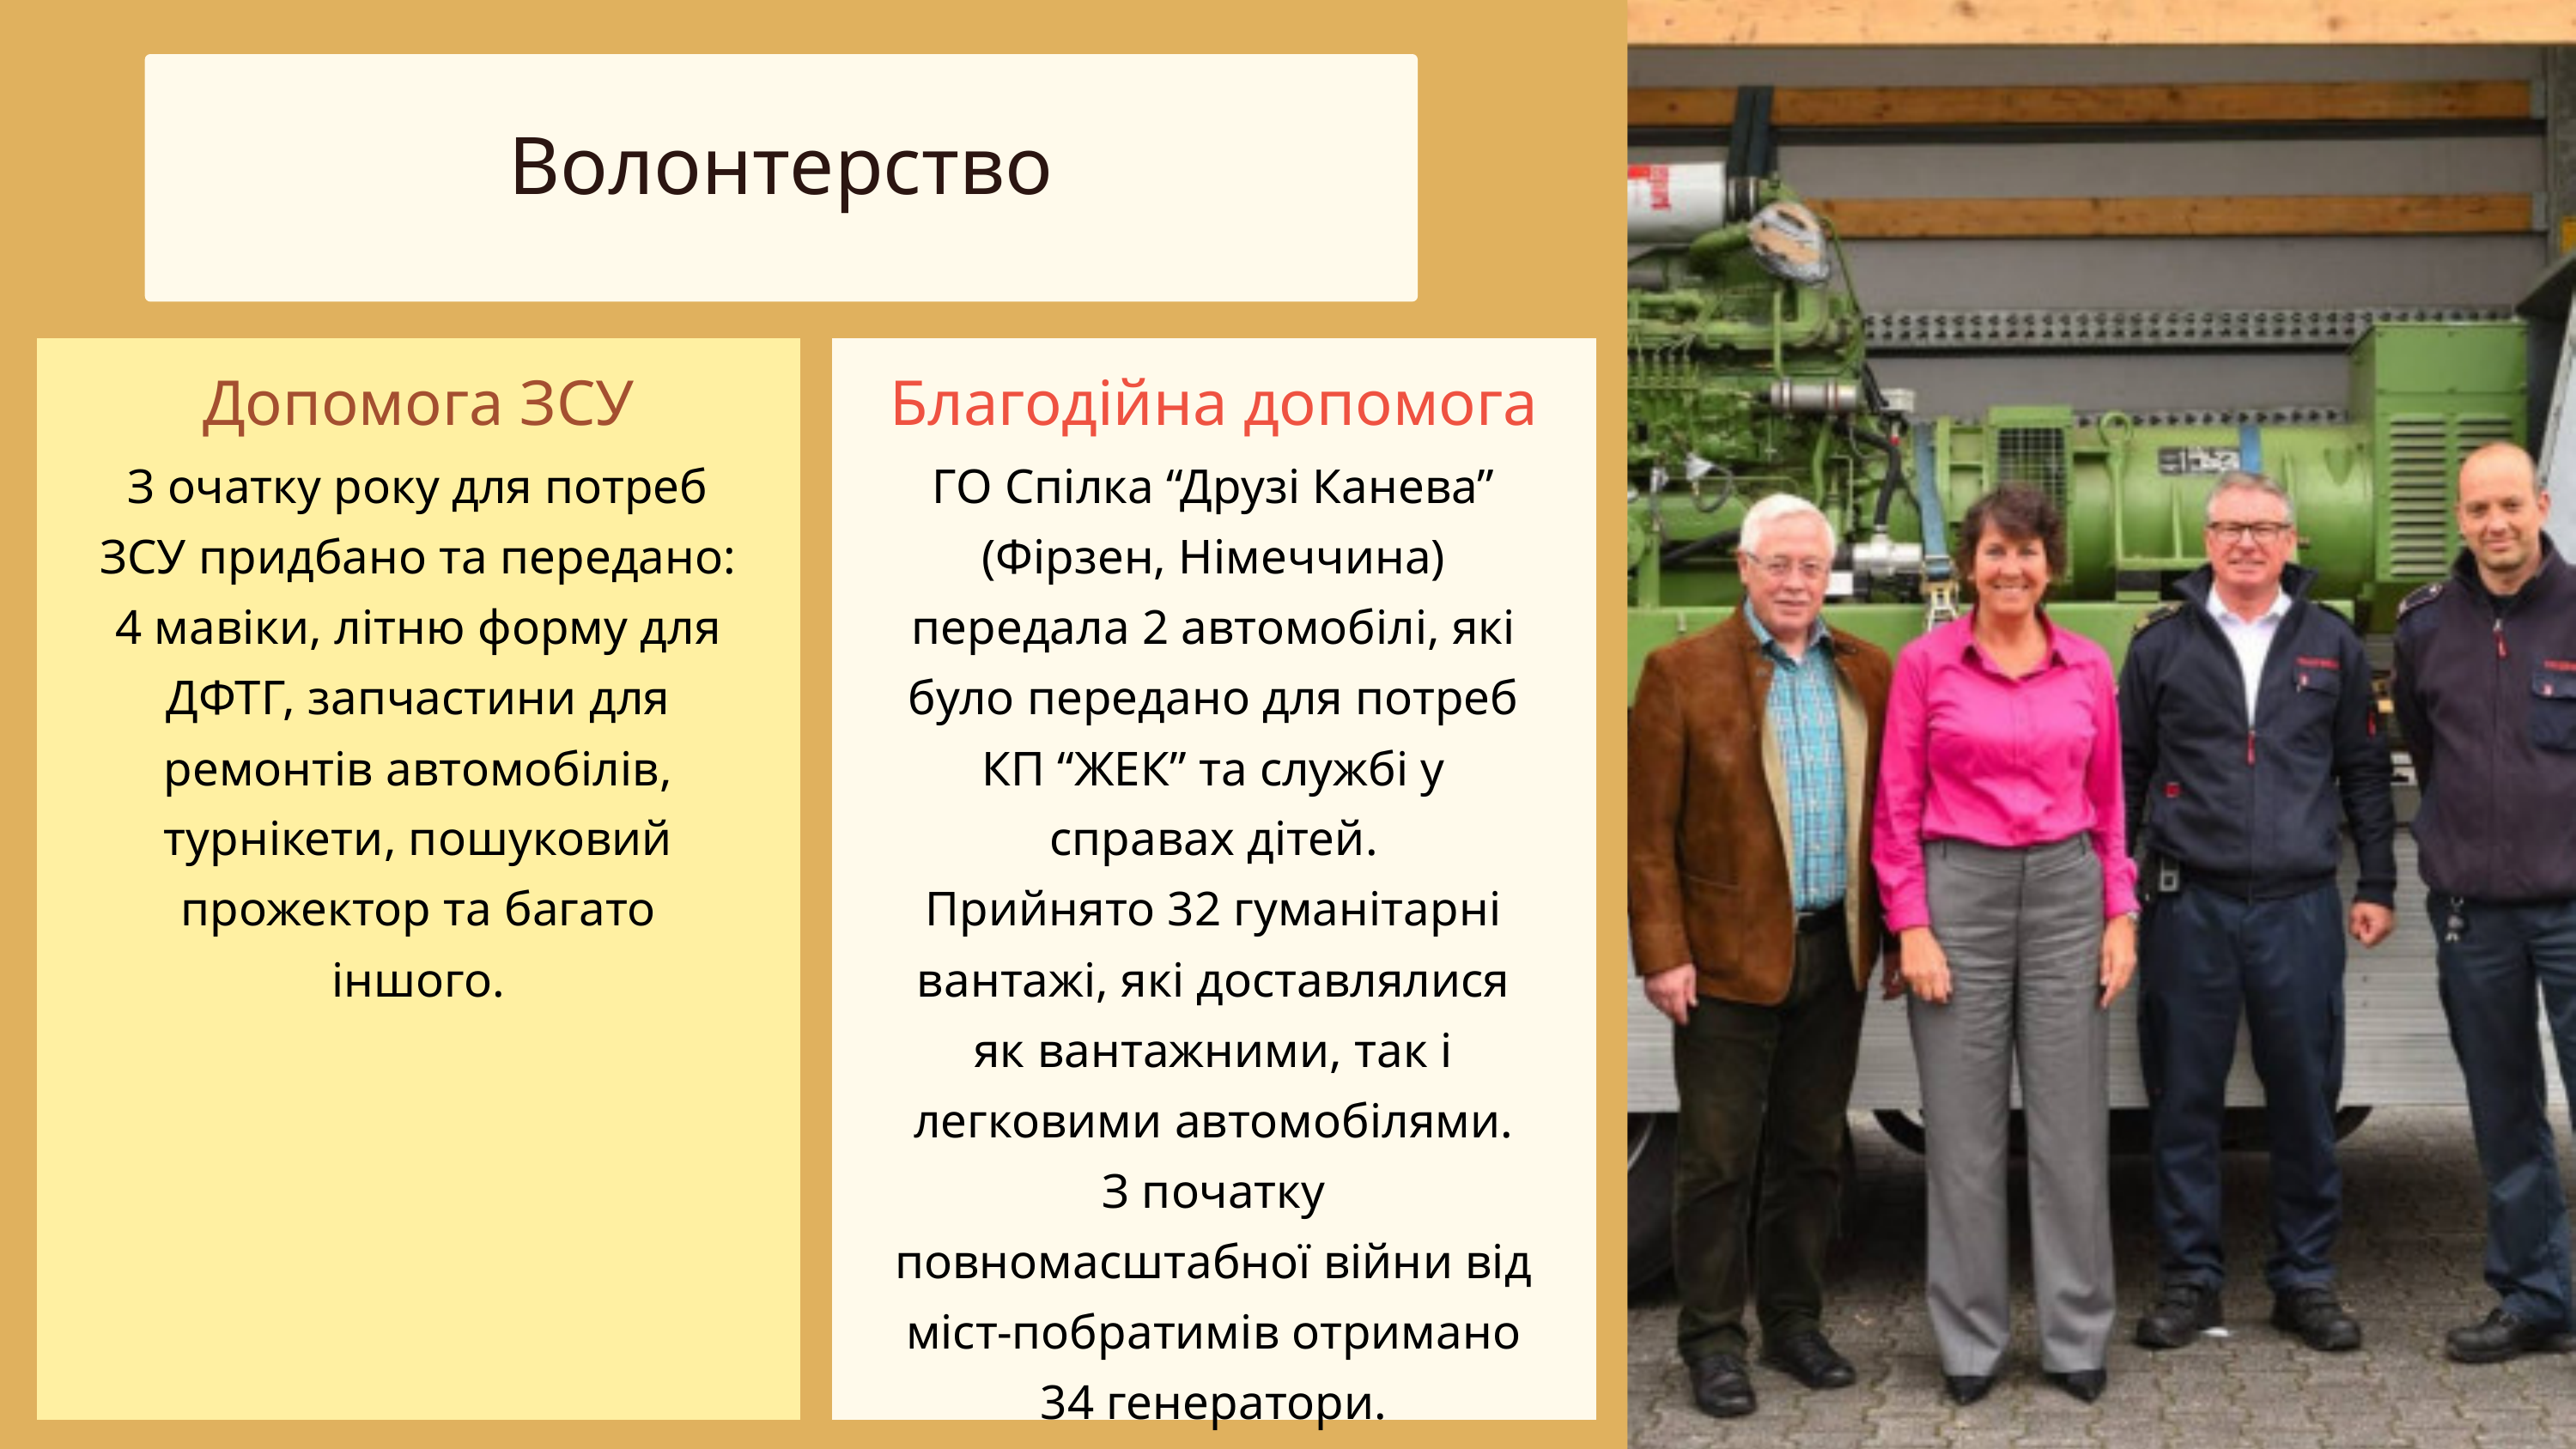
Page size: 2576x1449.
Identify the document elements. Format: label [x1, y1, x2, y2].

text_box [1627, 0, 2576, 1449]
text_box [832, 338, 1596, 1420]
text_box [144, 53, 1419, 302]
text_box [36, 338, 801, 1420]
